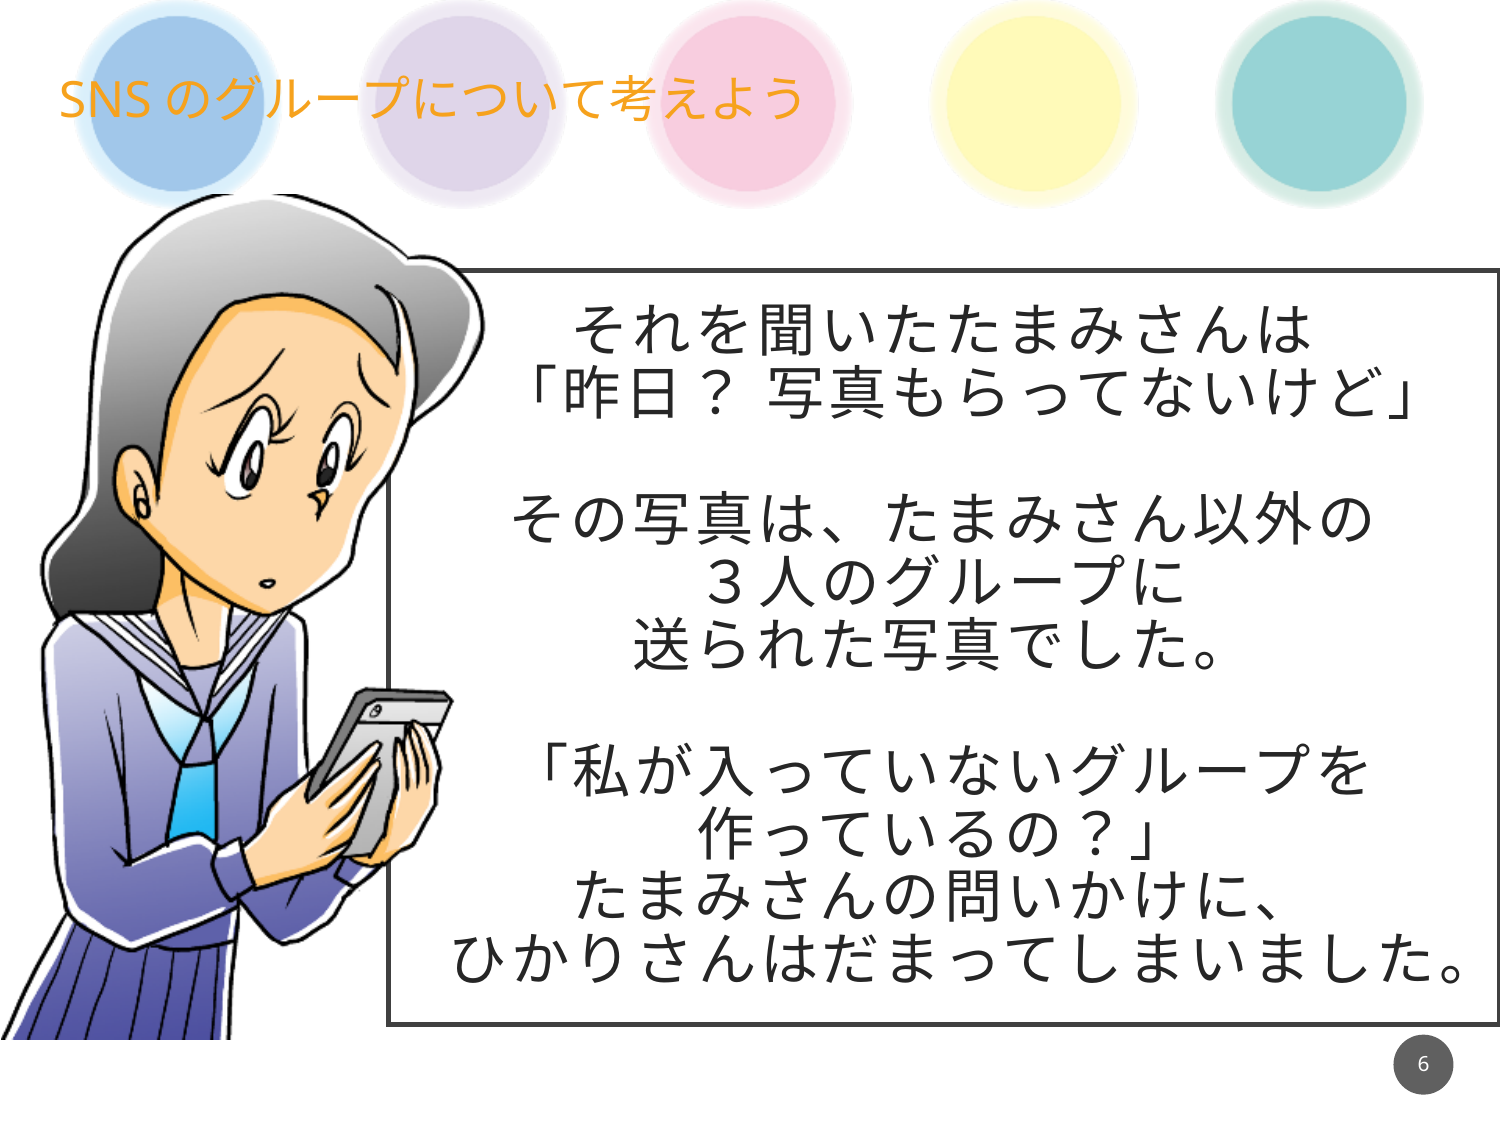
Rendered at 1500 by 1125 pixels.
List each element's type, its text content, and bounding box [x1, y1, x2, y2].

title それを聞いたたまみさんは 「昨日？ 写真もらってないけど」 その写真は、たまみさん以外の ３人のグループに 送られた写真でした。 「私が入っていないグループを 作っているの？」 たまみさんの問いかけに、 ひかりさんはだまってしまいました。 [512, 268, 1500, 1027]
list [1, 194, 512, 1040]
slide_number 6 [1393, 1034, 1454, 1095]
picture [73, 0, 1424, 209]
picture [73, 102, 79, 113]
